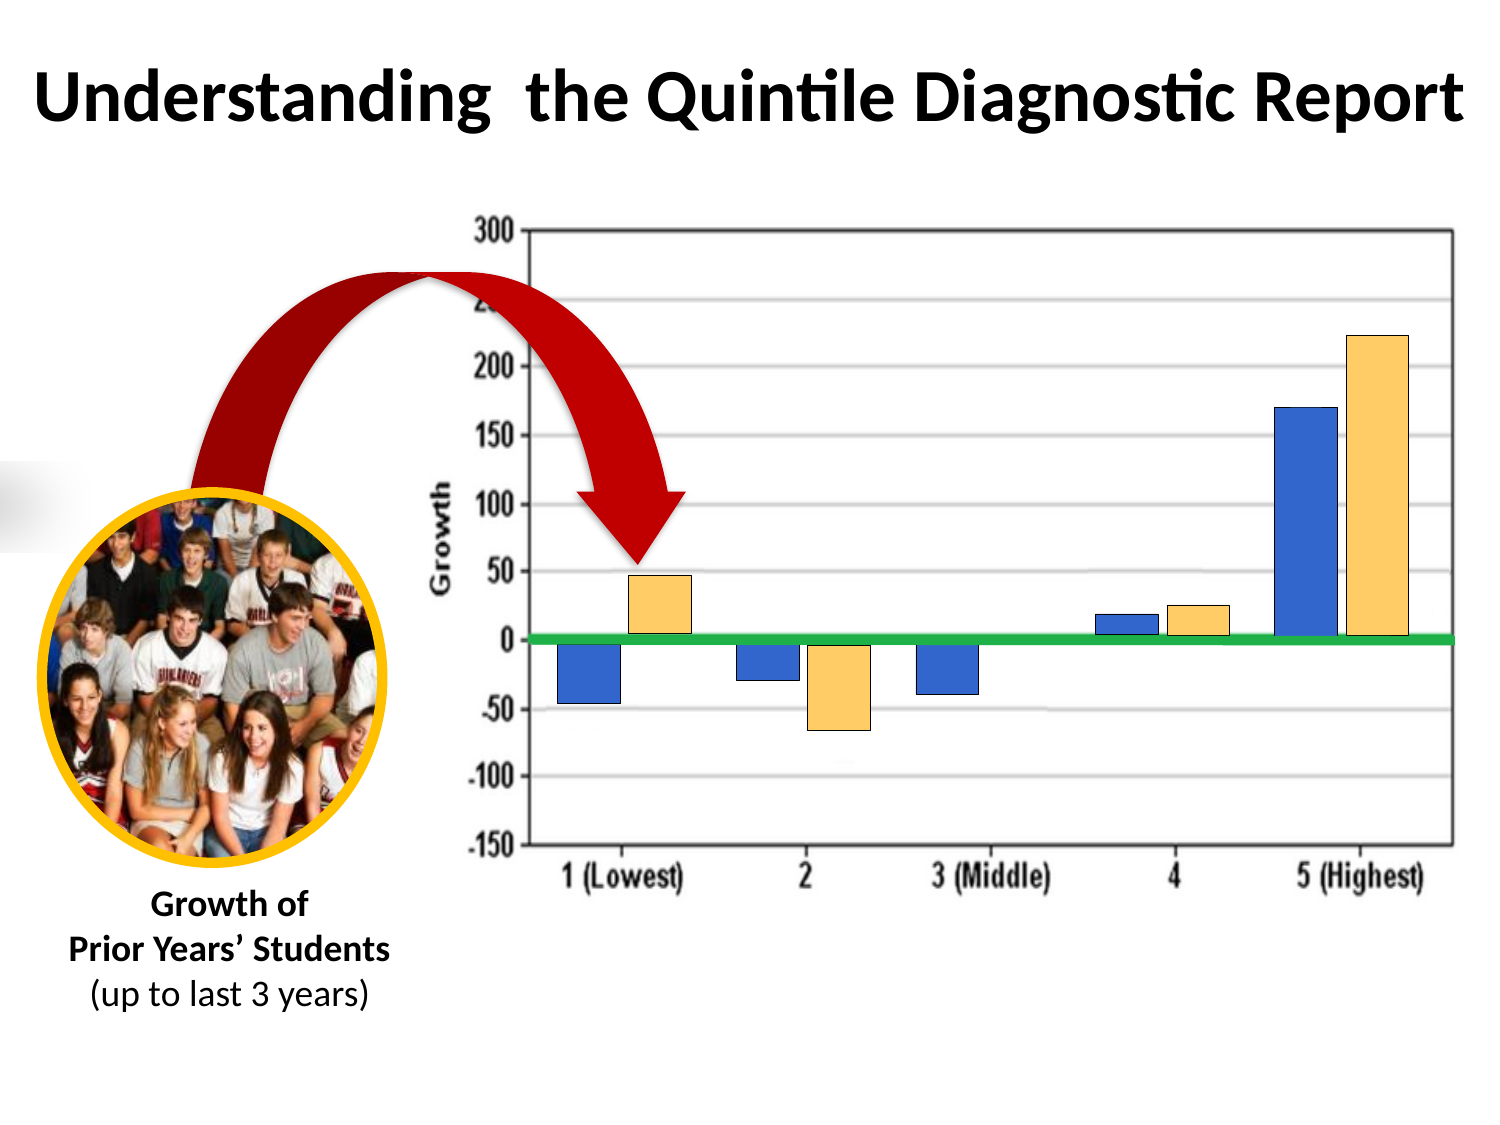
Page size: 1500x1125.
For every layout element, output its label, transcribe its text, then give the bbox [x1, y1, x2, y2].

picture [419, 203, 1473, 912]
title Understanding the Quintile Diagnostic Report [0, 8, 1500, 175]
picture [41, 492, 383, 864]
text_box Growth of Prior Years’ Students (up to last 3 years) [45, 871, 415, 1022]
